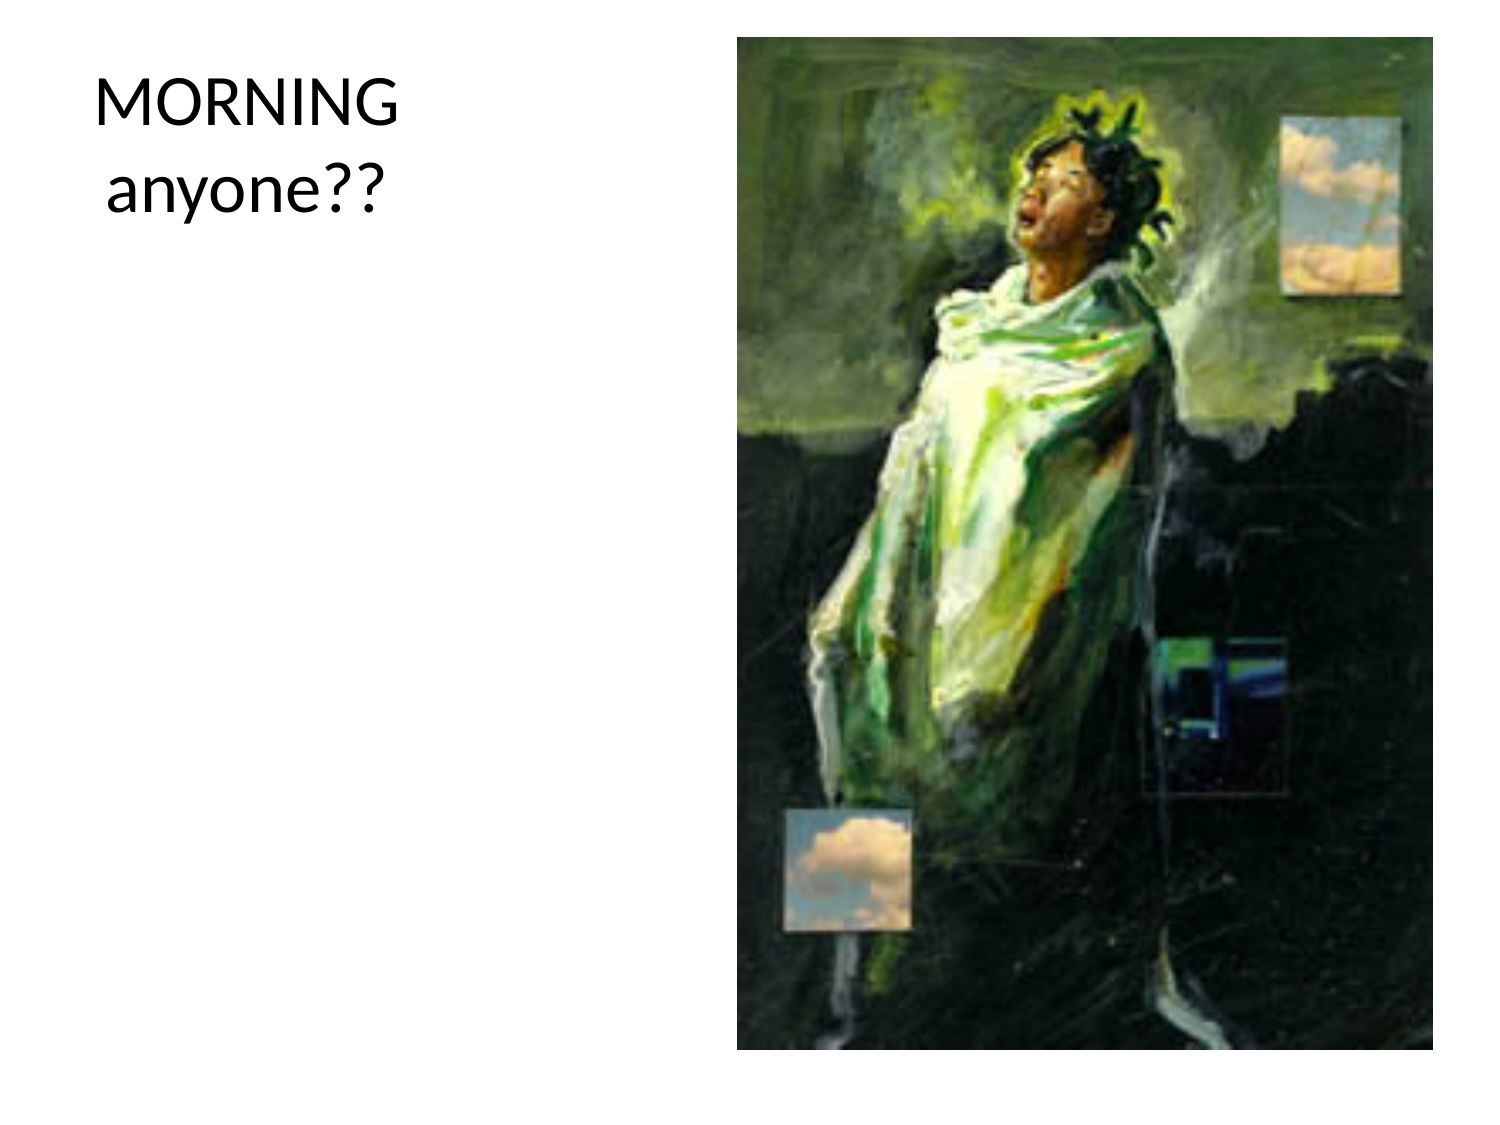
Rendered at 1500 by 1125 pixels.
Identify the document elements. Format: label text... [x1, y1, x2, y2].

title MORNING anyone?? [0, 44, 494, 236]
picture [737, 37, 1433, 1051]
